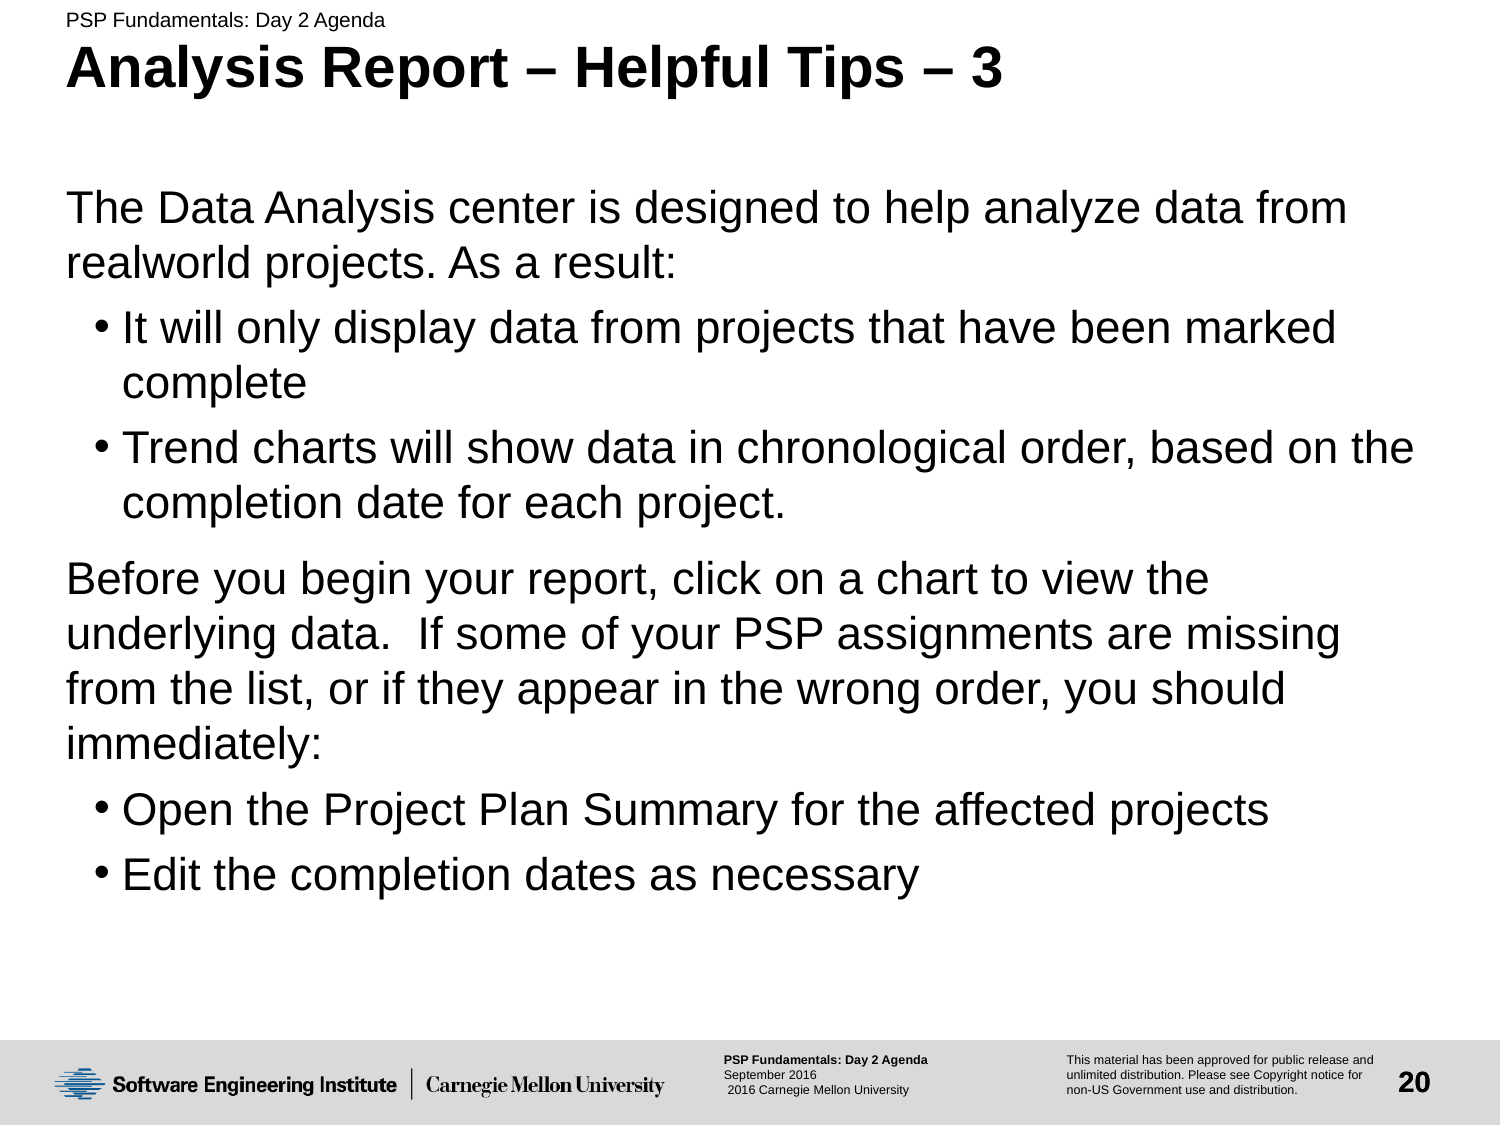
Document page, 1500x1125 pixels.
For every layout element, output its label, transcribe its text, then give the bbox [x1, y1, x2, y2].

list The Data Analysis center is designed to help analyze data from real­world projects. As a result: It will only display data from projects that have been marked complete Trend charts will show data in chronological order, based on the completion date for each project. Before you begin your report, click on a chart to view the underlying data. If some of your PSP assignments are missing from the list, or if they appear in the wrong order, you should immediately: Open the Project Plan Summary for the affected projects Edit the completion dates as necessary [65, 177, 1431, 1000]
title Analysis Report – Helpful Tips – 3 [65, 37, 1430, 148]
picture [46, 1061, 673, 1104]
